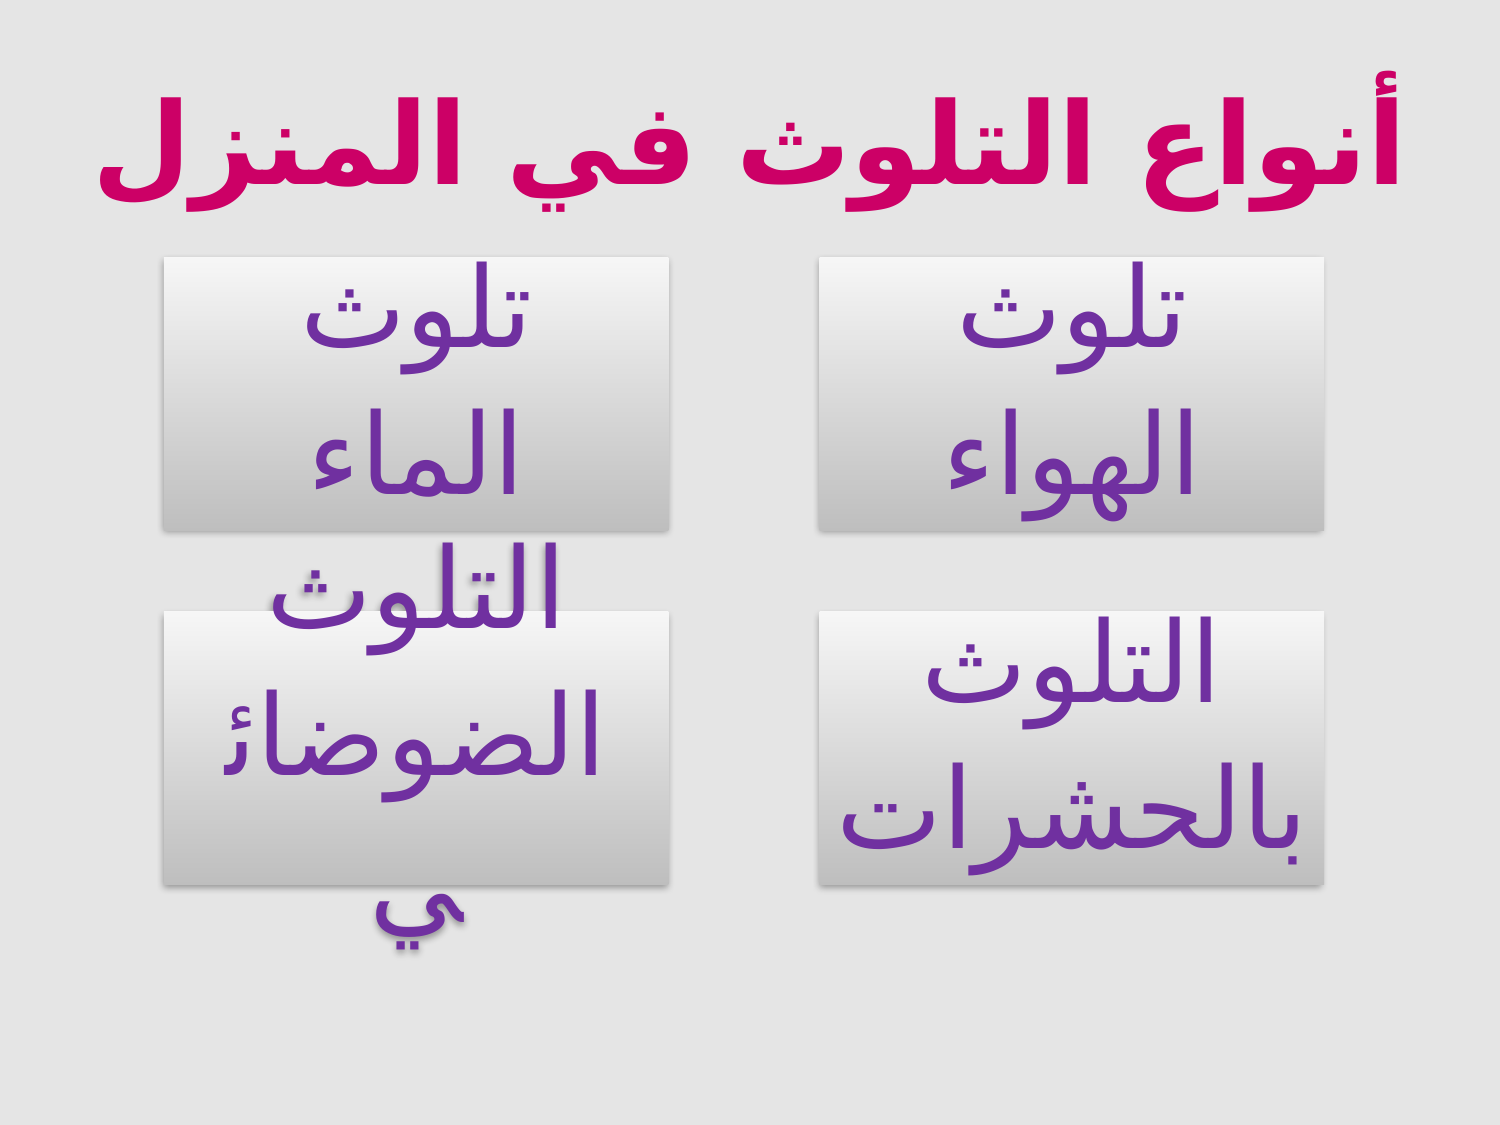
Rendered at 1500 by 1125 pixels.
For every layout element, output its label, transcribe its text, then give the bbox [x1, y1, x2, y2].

title أنواع التلوث في المنزل [75, 45, 1425, 233]
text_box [163, 257, 1325, 1020]
